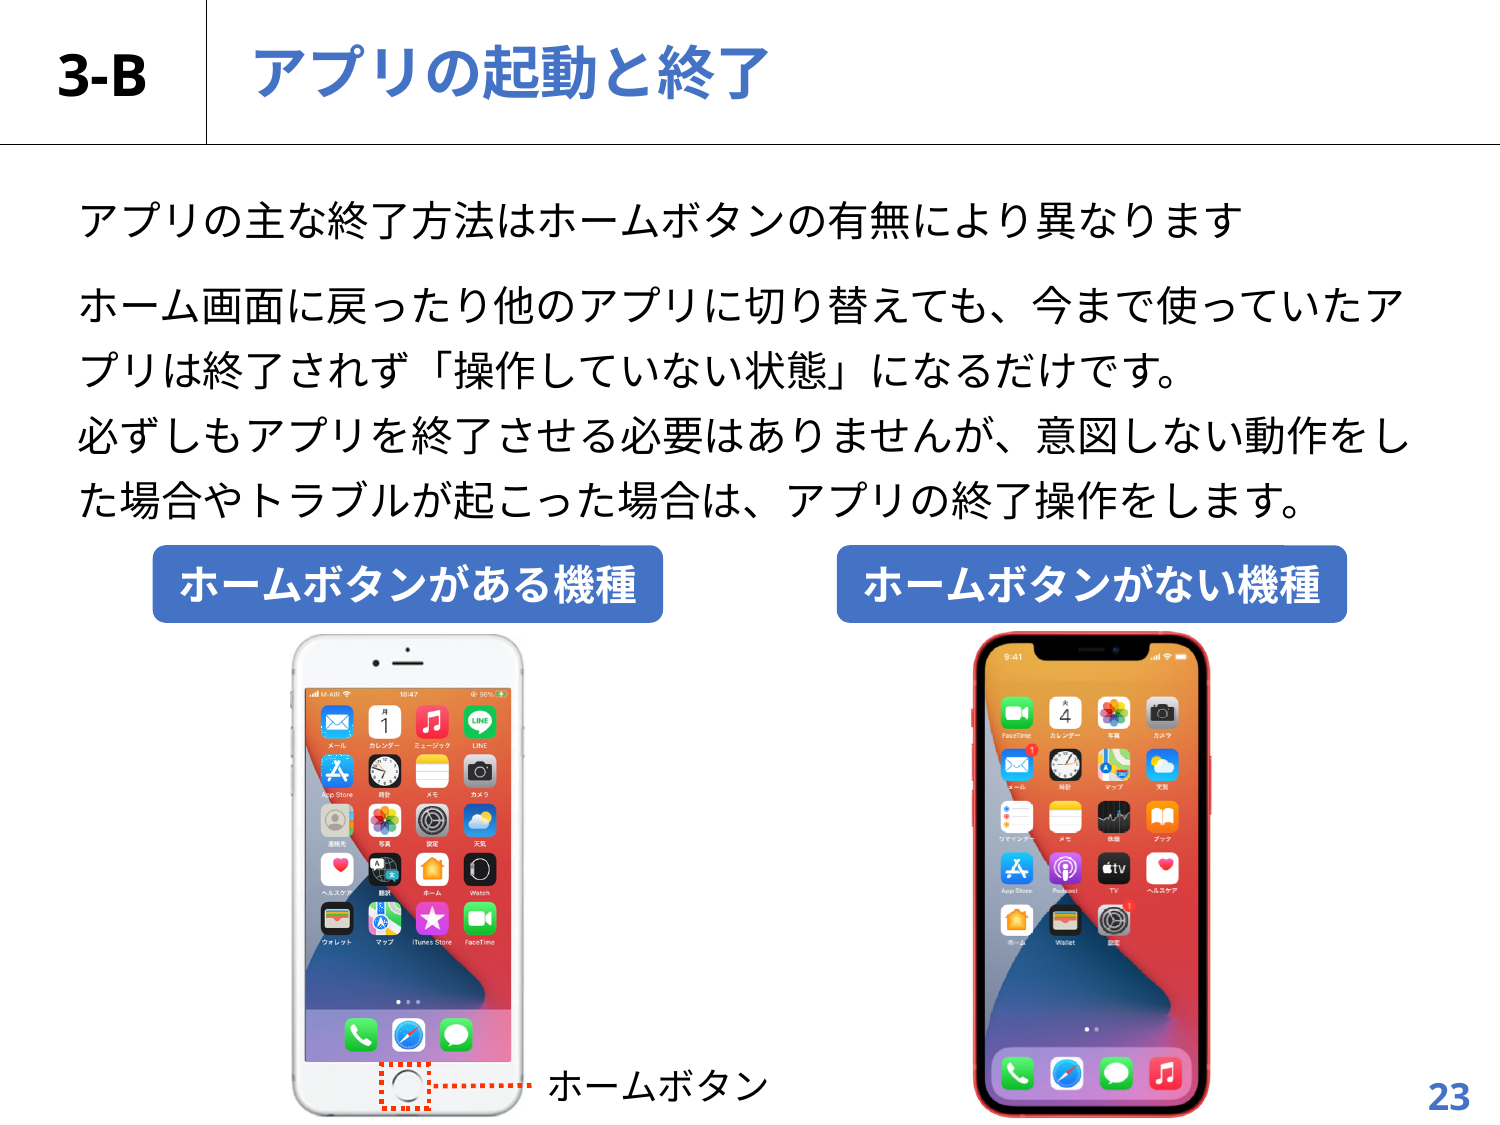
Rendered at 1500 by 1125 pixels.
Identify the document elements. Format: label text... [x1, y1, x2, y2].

text_box ホーム画面に戻ったり他のアプリに切り替えても、今まで使っていたアプリは終了されず「操作していない状態」になるだけです。 必ずしもアプリを終了させる必要はありませんが、意図しない動作をした場合やトラブルが起こった場合は、アプリの終了操作をします。 [62, 257, 1438, 529]
text_box アプリの主な終了方法はホームボタンの有無により異なります [62, 171, 1438, 253]
text_box ホームボタン [531, 1055, 785, 1116]
picture [290, 634, 526, 1118]
text_box 23 [1402, 1065, 1497, 1125]
picture [957, 623, 1227, 1125]
text_box アプリの起動と終了 [230, 24, 1459, 119]
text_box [152, 545, 1348, 623]
title 3-B [0, 0, 207, 147]
